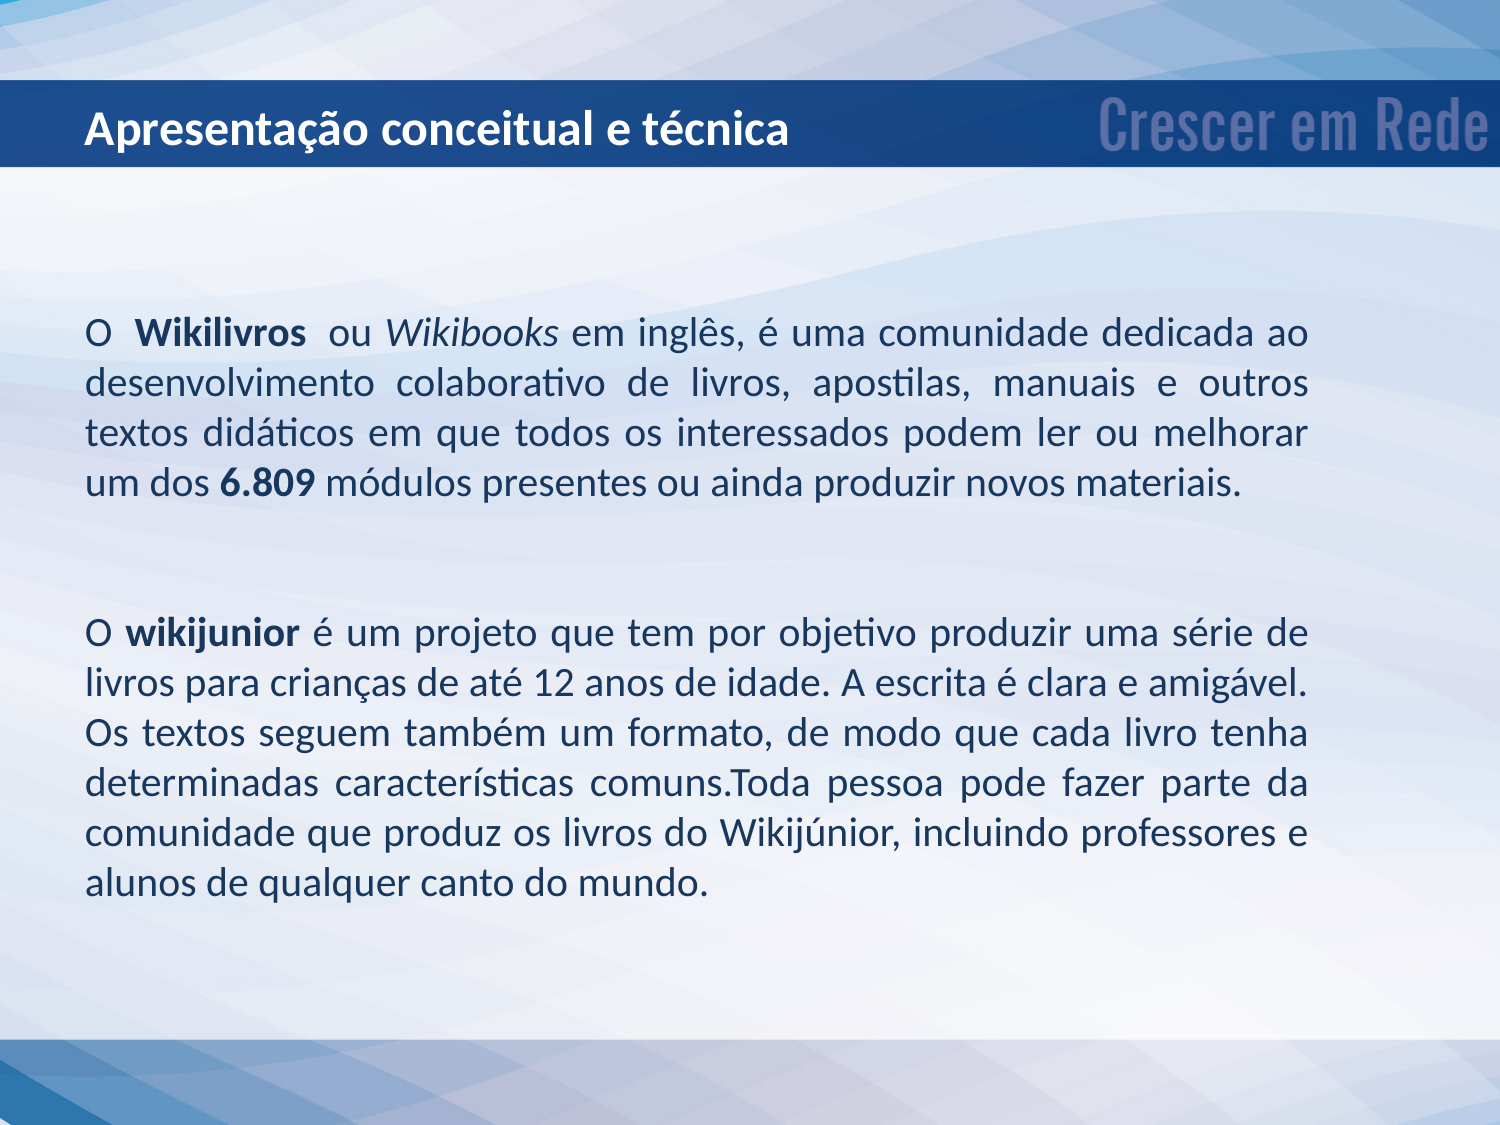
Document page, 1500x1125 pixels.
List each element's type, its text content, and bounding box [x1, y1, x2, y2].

text_box O Wikilivros ou Wikibooks em inglês, é uma comunidade dedicada ao desenvolvimento colaborativo de livros, apostilas, manuais e outros textos didáticos em que todos os interessados podem ler ou melhorar um dos 6.809 módulos presentes ou ainda produzir novos materiais. O wikijunior é um projeto que tem por objetivo produzir uma série de livros para crianças de até 12 anos de idade. A escrita é clara e amigável. Os textos seguem também um formato, de modo que cada livro tenha determinadas características comuns.Toda pessoa pode fazer parte da comunidade que produz os livros do Wikijúnior, incluindo professores e alunos de qualquer canto do mundo. [70, 297, 1325, 1013]
picture [0, 0, 1500, 1125]
text_box Apresentação conceitual e técnica [70, 88, 1430, 163]
